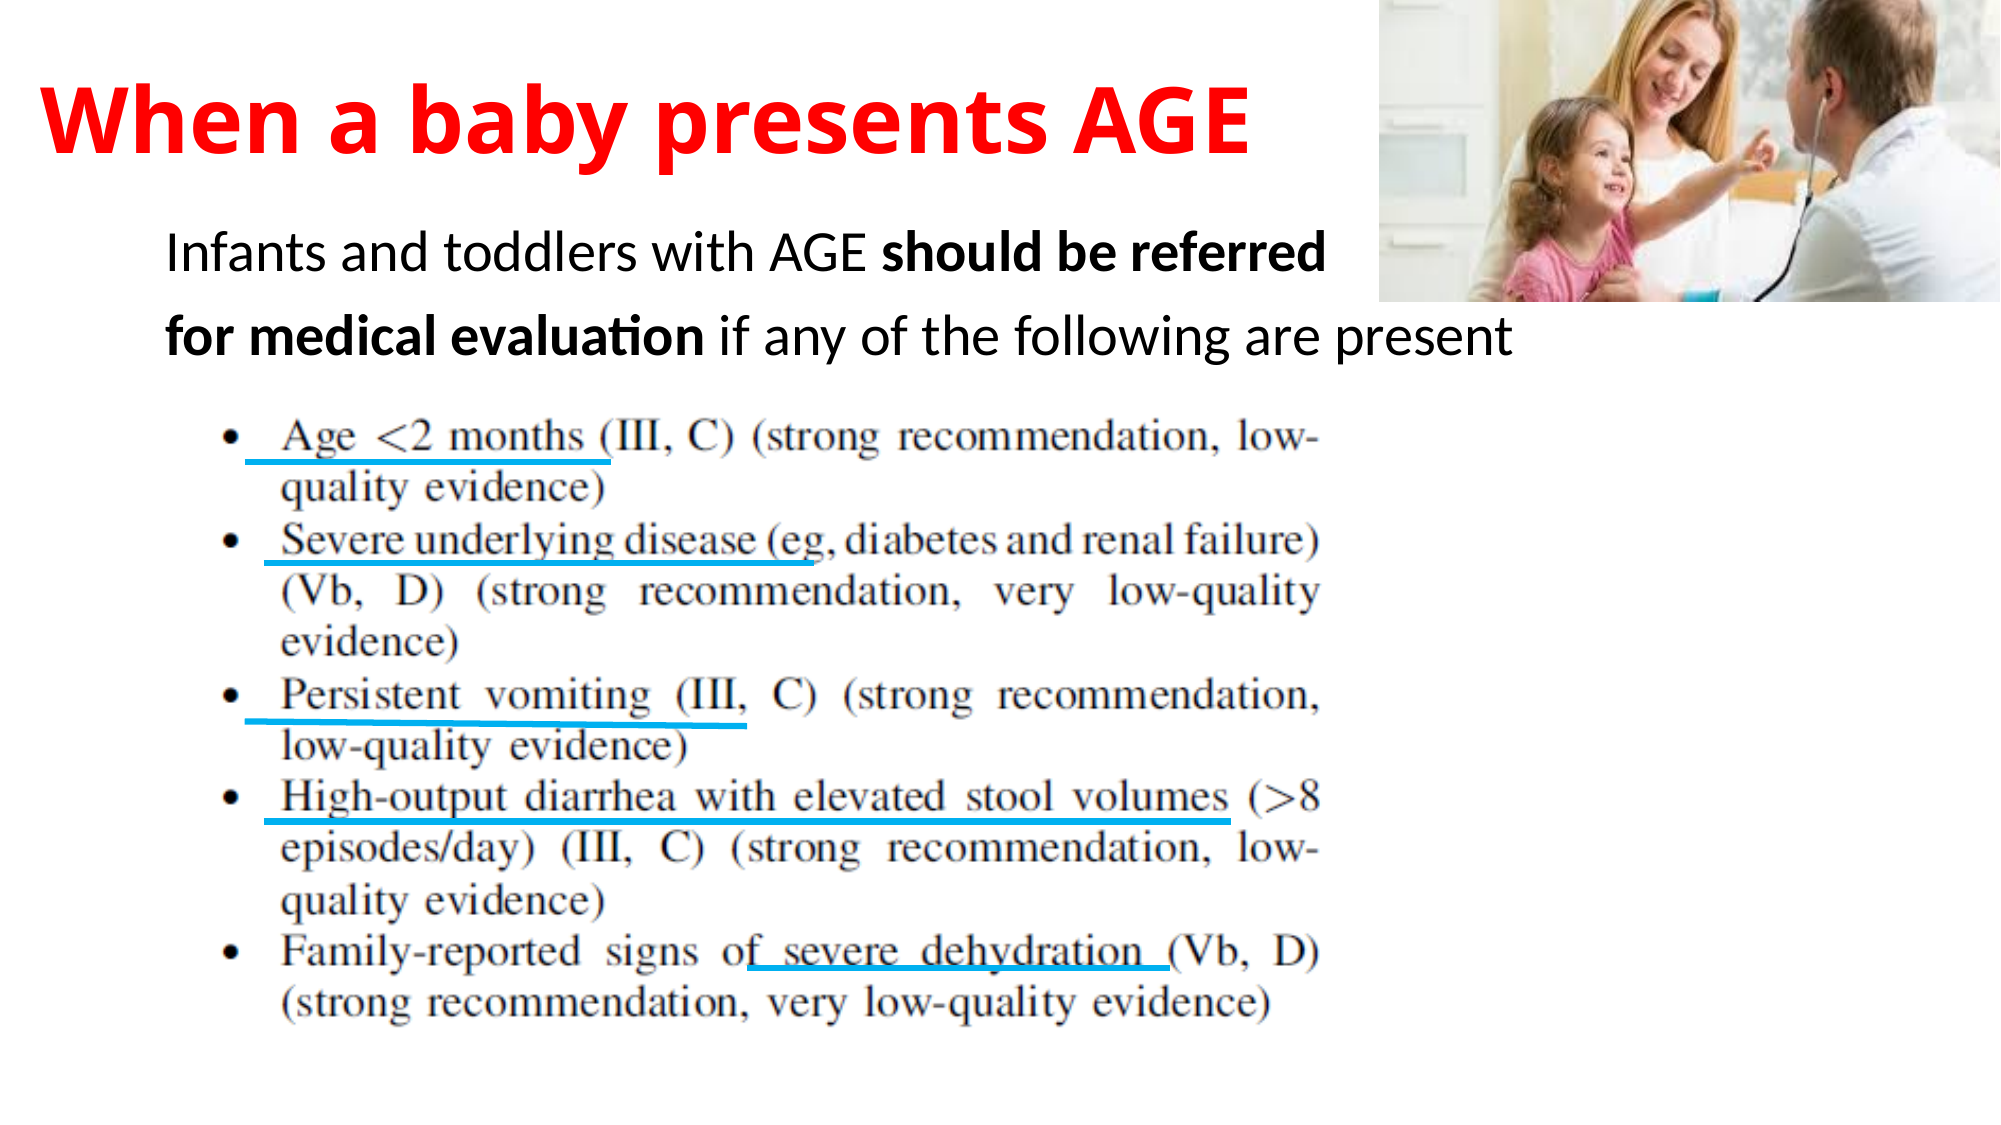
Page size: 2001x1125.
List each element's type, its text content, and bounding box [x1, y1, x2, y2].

picture [1379, 0, 2000, 302]
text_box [244, 721, 748, 727]
picture [171, 406, 1354, 1055]
title When a baby presents AGE [0, 15, 1379, 234]
list Infants and toddlers with AGE should be referred for medical evaluation if any of the following are present [150, 213, 1876, 1014]
